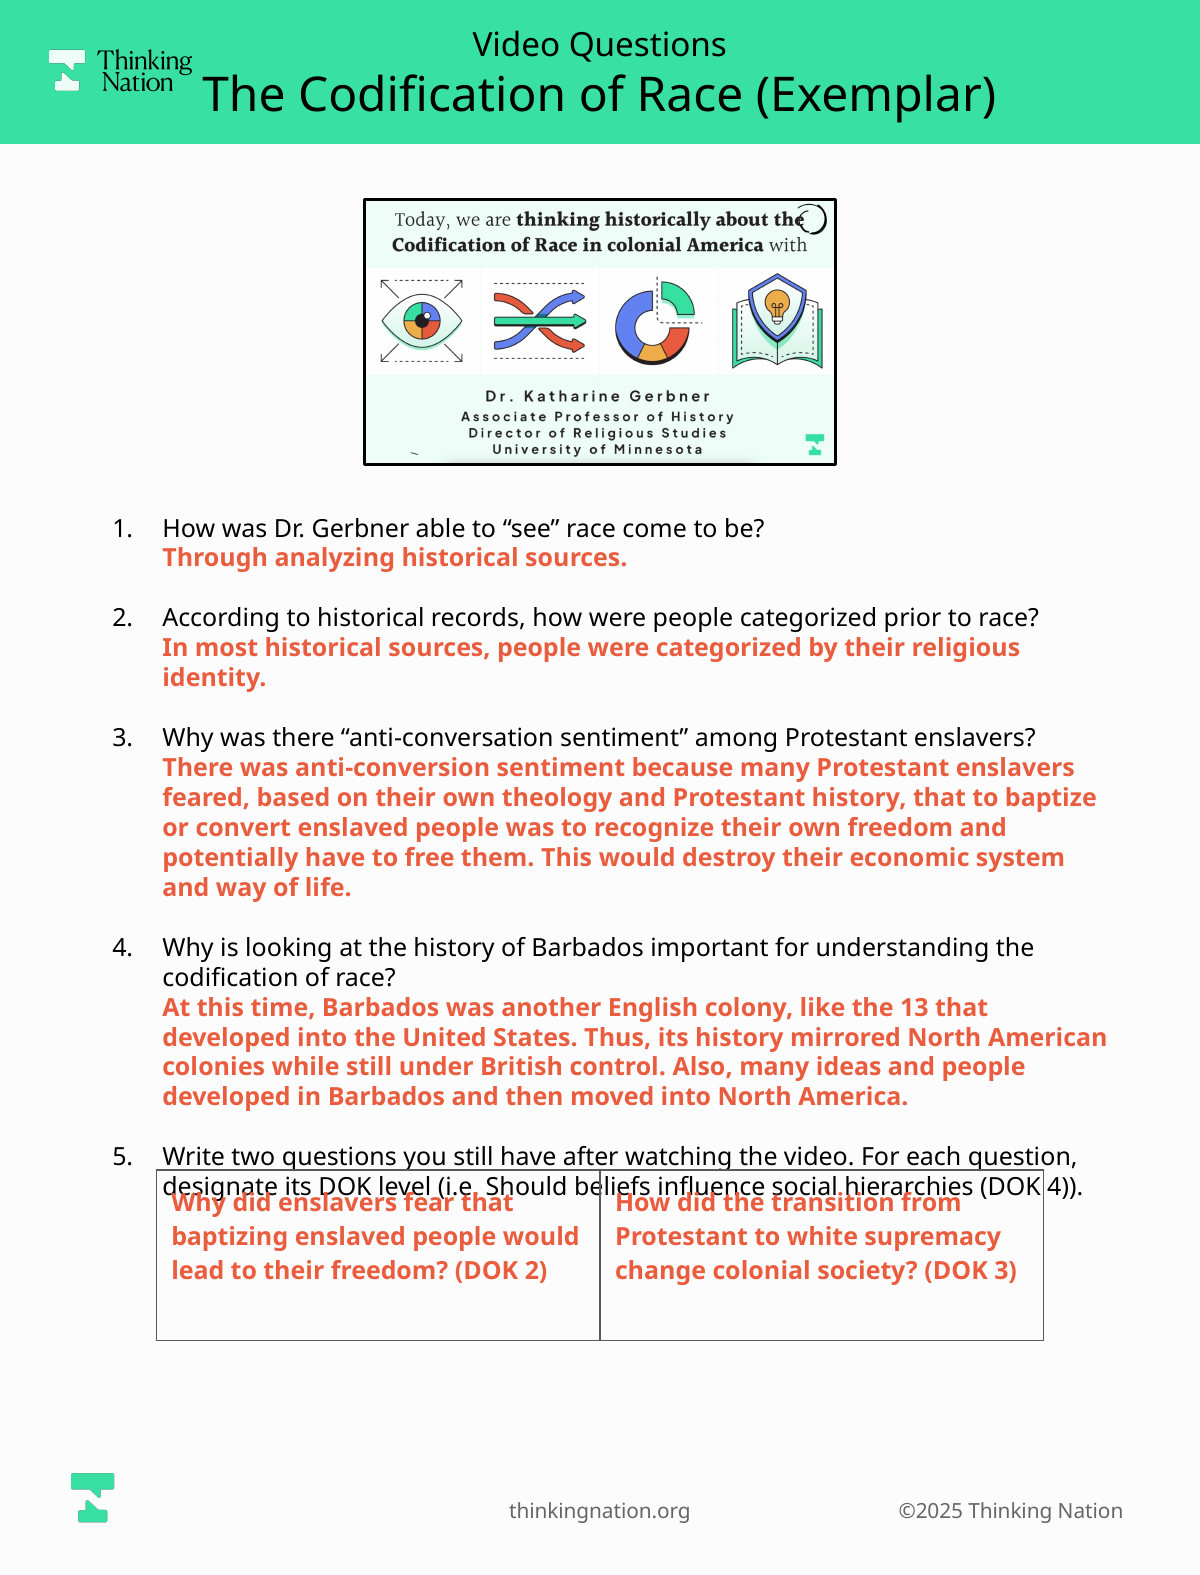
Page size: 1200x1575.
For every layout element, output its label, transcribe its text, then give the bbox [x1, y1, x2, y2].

picture [365, 200, 835, 463]
text_box ©2025 Thinking Nation [854, 1483, 1139, 1532]
table_header Why did enslavers fear that baptizing enslaved people would lead to their freedom? (DOK 2) [157, 1171, 599, 1340]
table_header How did the transition from Protestant to white supremacy change colonial society? (DOK 3) [601, 1171, 1043, 1340]
text_box Video Questions The Codification of Race (Exemplar) [0, 0, 1200, 144]
picture [58, 1463, 127, 1532]
text_box How was Dr. Gerbner able to “see” race come to be? Through analyzing historical sources. According to historical records, how were people categorized prior to race? In most historical sources, people were categorized by their religious identity. Why was there “anti-conversation sentiment” among Protestant enslavers? There was anti-conversion sentiment because many Protestant enslavers feared, based on their own theology and Protestant history, that to baptize or convert enslaved people was to recognize their own freedom and potentially have to free them. This would destroy their economic system and way of life. Why is looking at the history of Barbados important for understanding the codification of race? At this time, Barbados was another English colony, like the 13 that developed into the United States. Thus, its history mirrored North American colonies while still under British control. Also, many ideas and people developed in Barbados and then moved into North America. Write two questions you still have after watching the video. For each question, designate its DOK level (i.e. Should beliefs influence social hierarchies (DOK 4)). [72, 497, 1128, 1464]
text_box thinkingnation.org [457, 1483, 742, 1532]
picture [33, 35, 197, 104]
